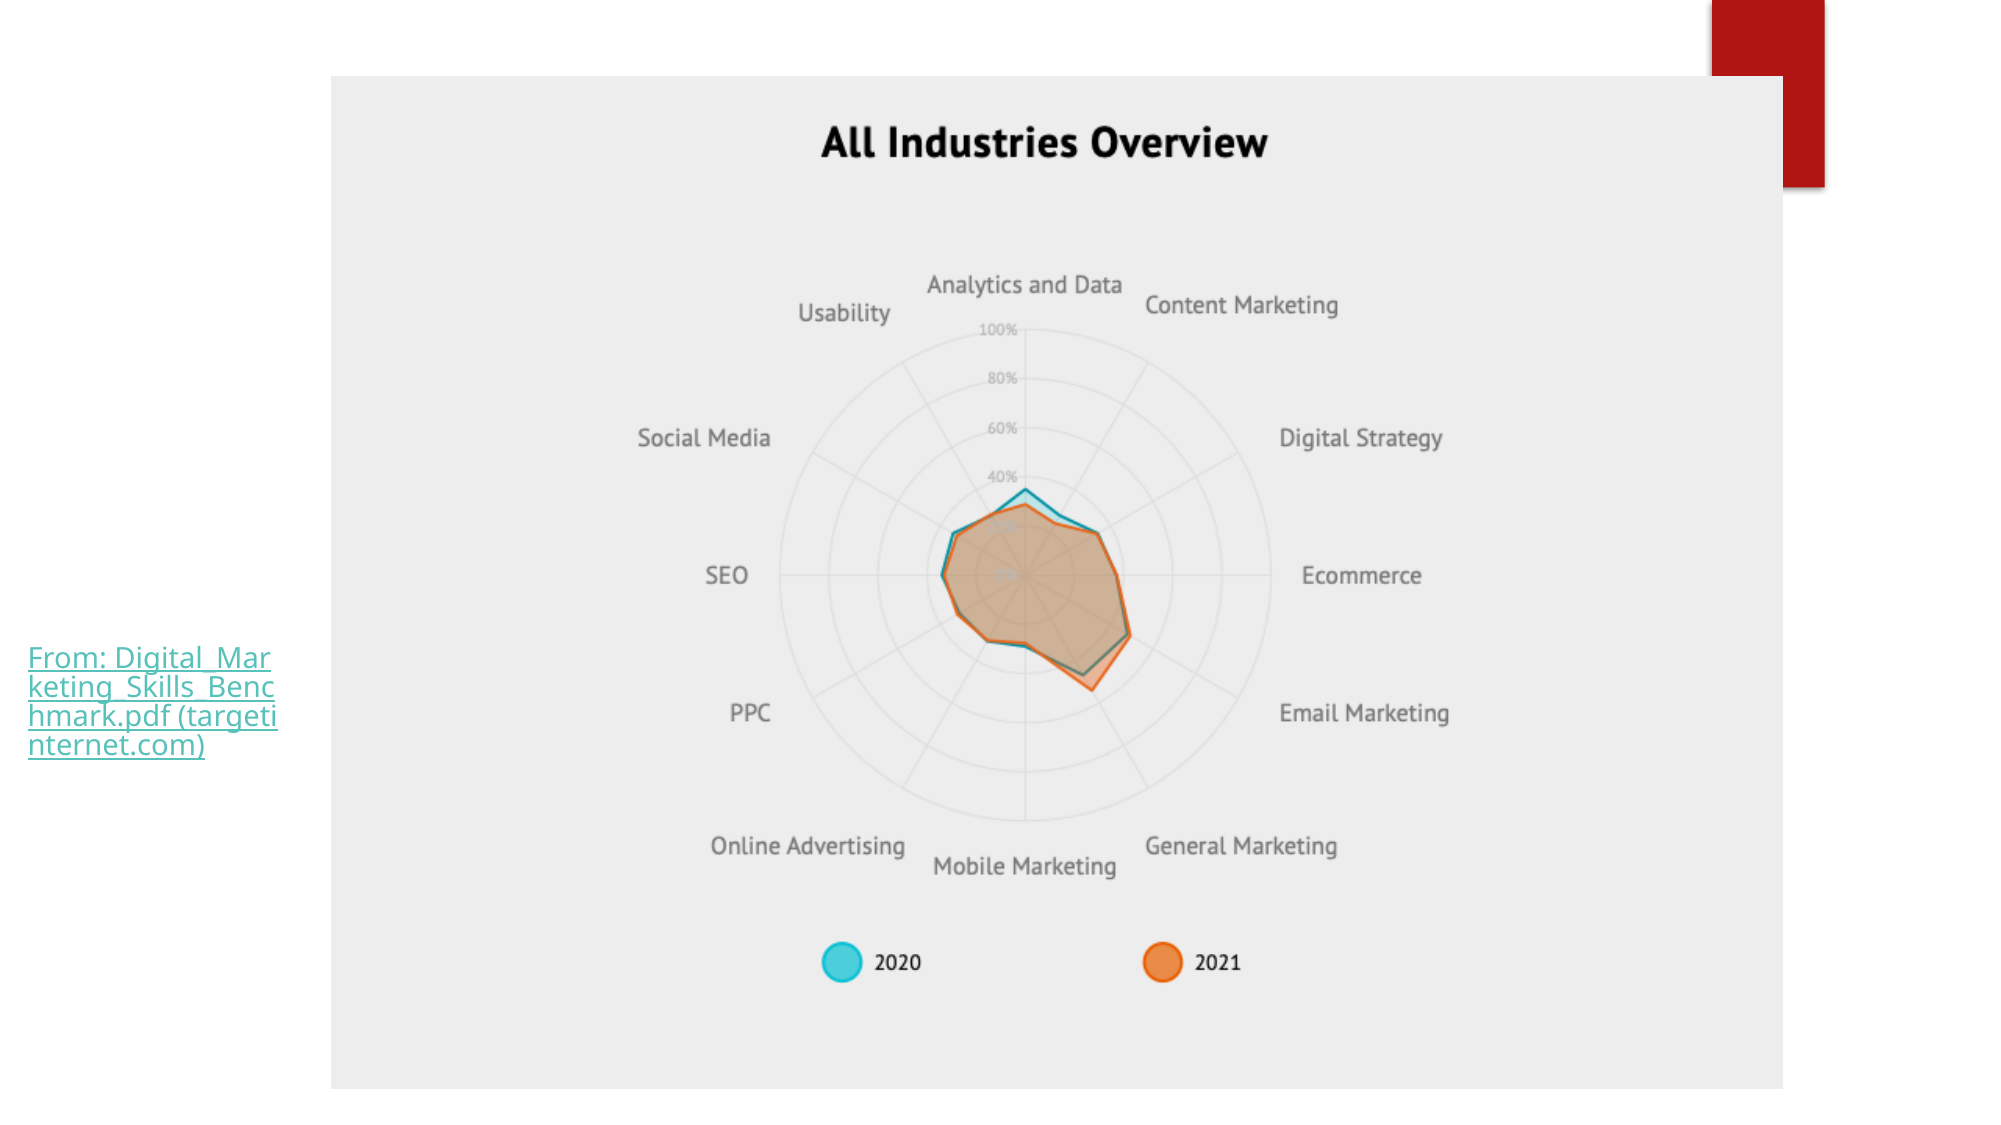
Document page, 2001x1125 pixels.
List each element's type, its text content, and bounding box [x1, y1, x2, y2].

picture [331, 76, 1784, 1090]
text_box From: Digital_Marketing_Skills_Benchmark.pdf (targetinternet.com) [12, 631, 302, 687]
